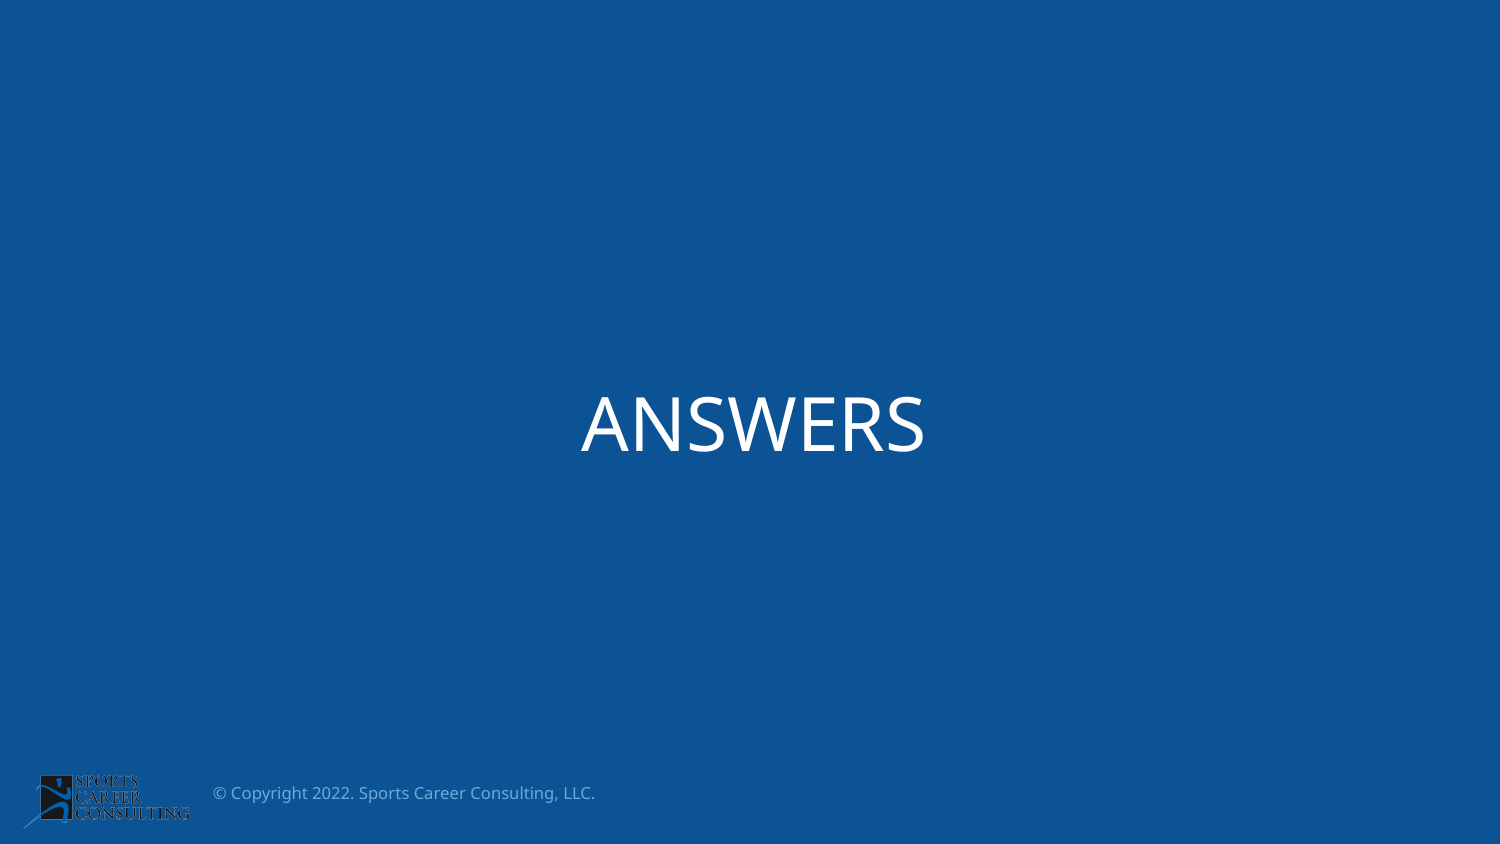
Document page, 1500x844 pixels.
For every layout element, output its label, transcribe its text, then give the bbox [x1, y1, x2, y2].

title ANSWERS [110, 351, 1399, 493]
picture [22, 774, 190, 829]
text_box © Copyright 2022. Sports Career Consulting, LLC. [197, 767, 750, 838]
